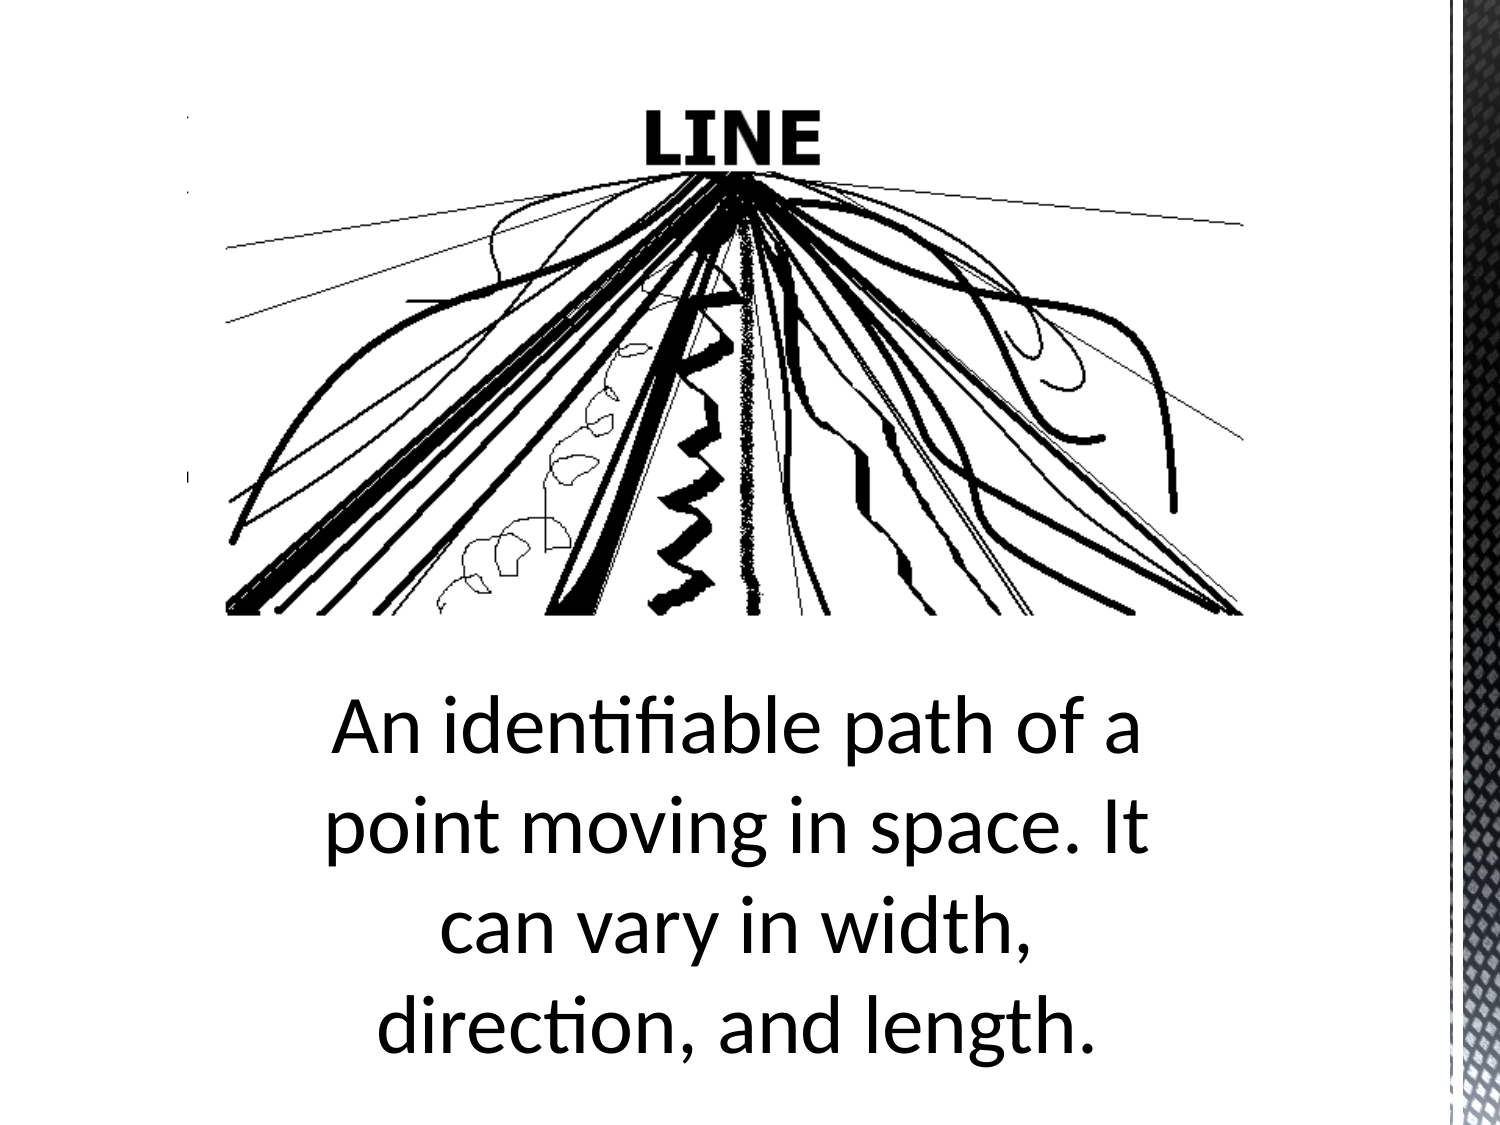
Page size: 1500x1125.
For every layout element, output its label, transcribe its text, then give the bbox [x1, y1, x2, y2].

picture [1447, 0, 1500, 1125]
text_box An identifiable path of a point moving in space. It can vary in width, direction, and length. [300, 662, 1175, 1078]
picture [187, 37, 1290, 630]
